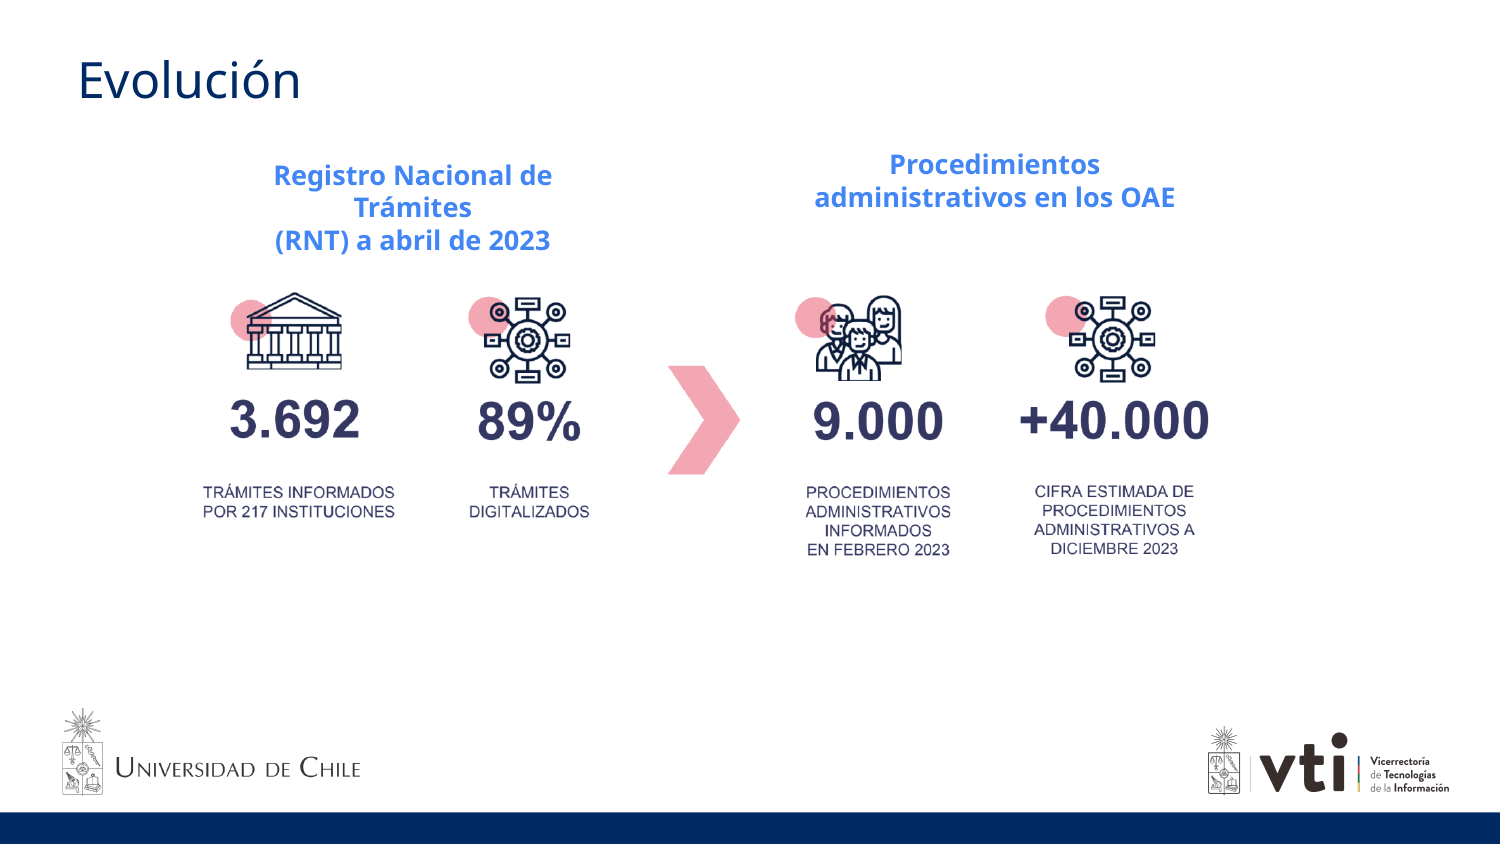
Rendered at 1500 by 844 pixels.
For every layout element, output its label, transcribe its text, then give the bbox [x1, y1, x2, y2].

text_box Registro Nacional de Trámites (RNT) a abril de 2023 [200, 143, 626, 262]
picture [62, 708, 360, 796]
picture [199, 264, 1211, 561]
text_box Procedimientos administrativos en los OAE [791, 132, 1198, 228]
text_box Evolución [62, 39, 1084, 119]
picture [1208, 726, 1449, 795]
